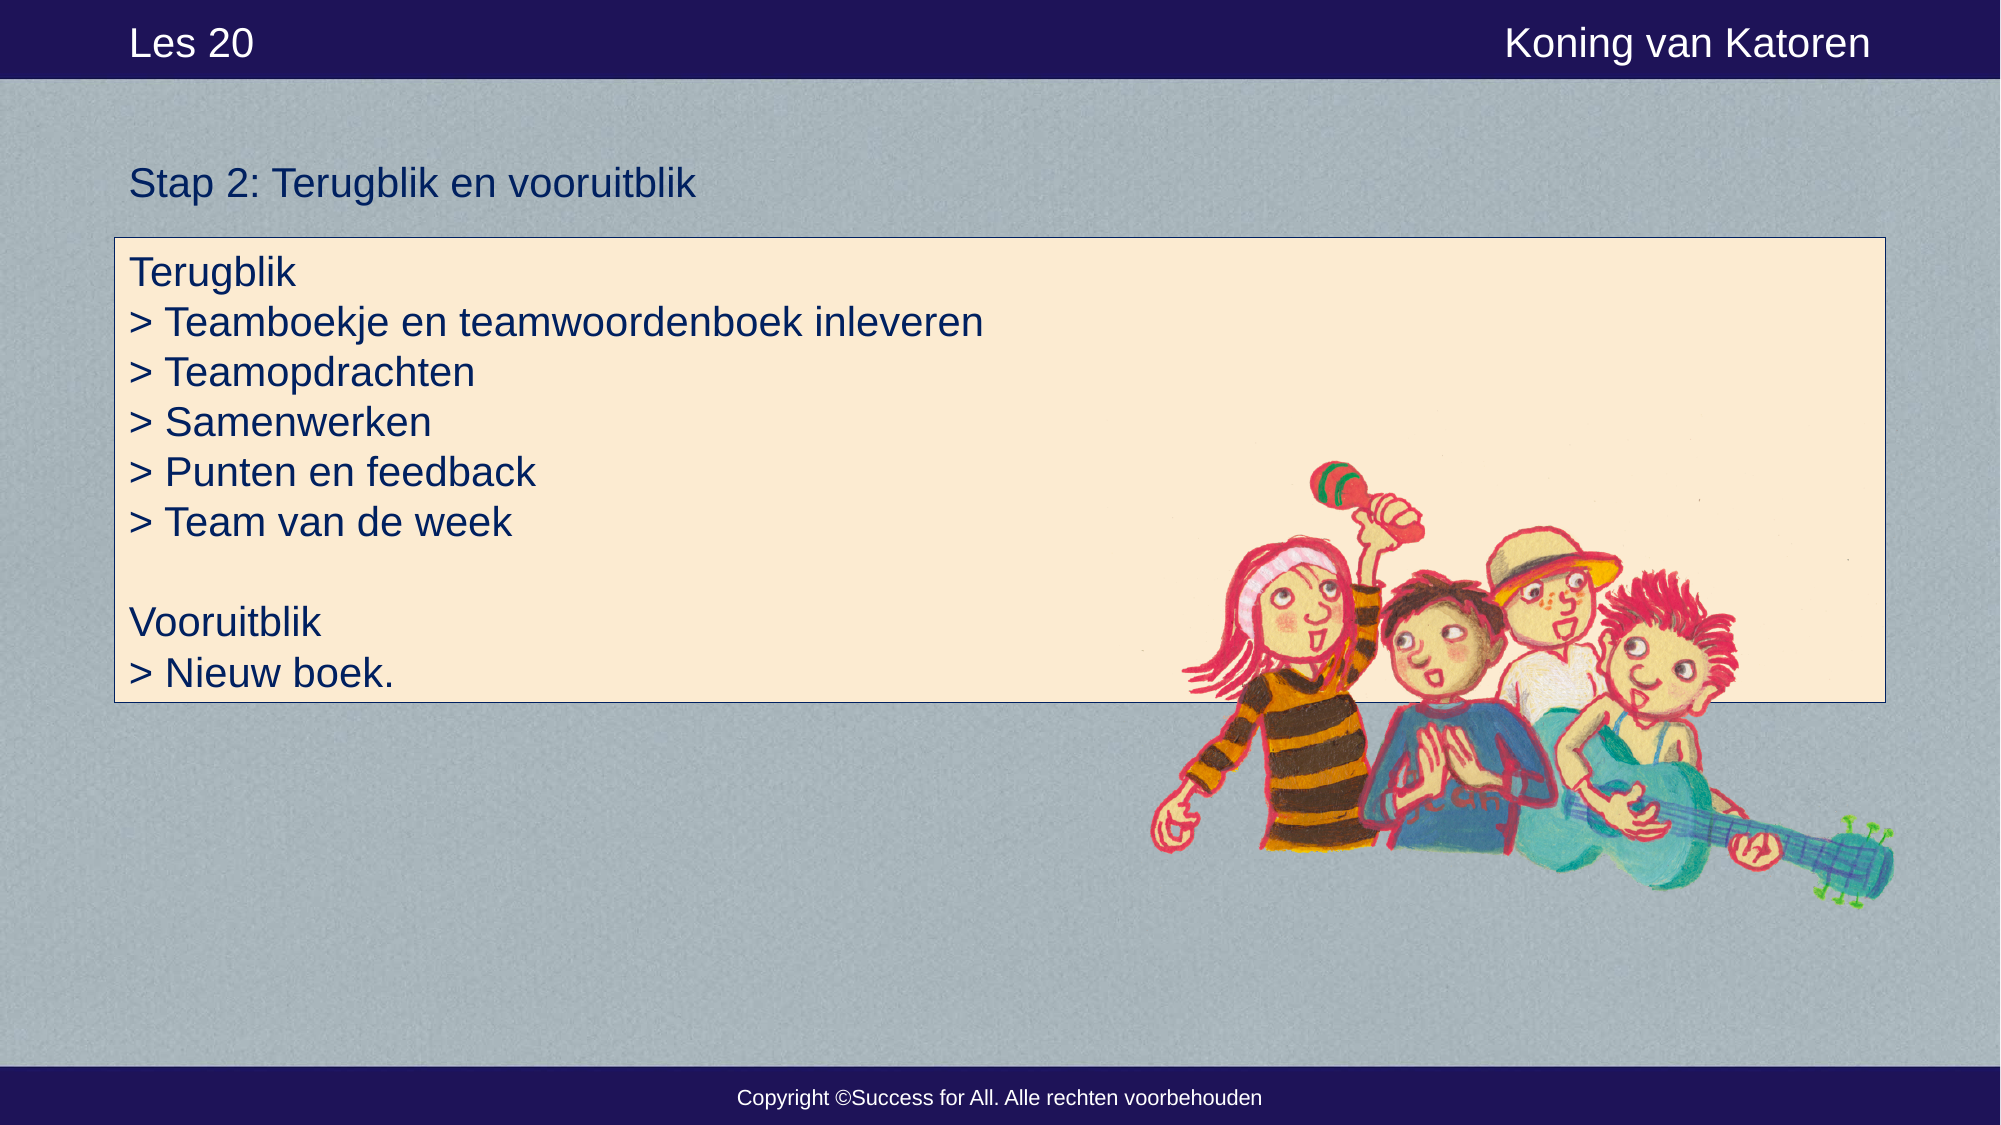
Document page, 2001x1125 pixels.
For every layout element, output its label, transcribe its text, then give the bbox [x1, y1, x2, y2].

text_box Terugblik > Teamboekje en teamwoordenboek inleveren > Teamopdrachten > Samenwerken > Punten en feedback > Team van de week Vooruitblik > Nieuw boek. [114, 237, 1886, 703]
picture [0, 0, 2001, 1125]
text_box Koning van Katoren [999, 8, 1886, 73]
text_box Stap 2: Terugblik en vooruitblik [113, 148, 1635, 214]
text_box Les 20 [114, 8, 354, 73]
text_box Copyright ©Success for All. Alle rechten voorbehouden [0, 1076, 2000, 1125]
